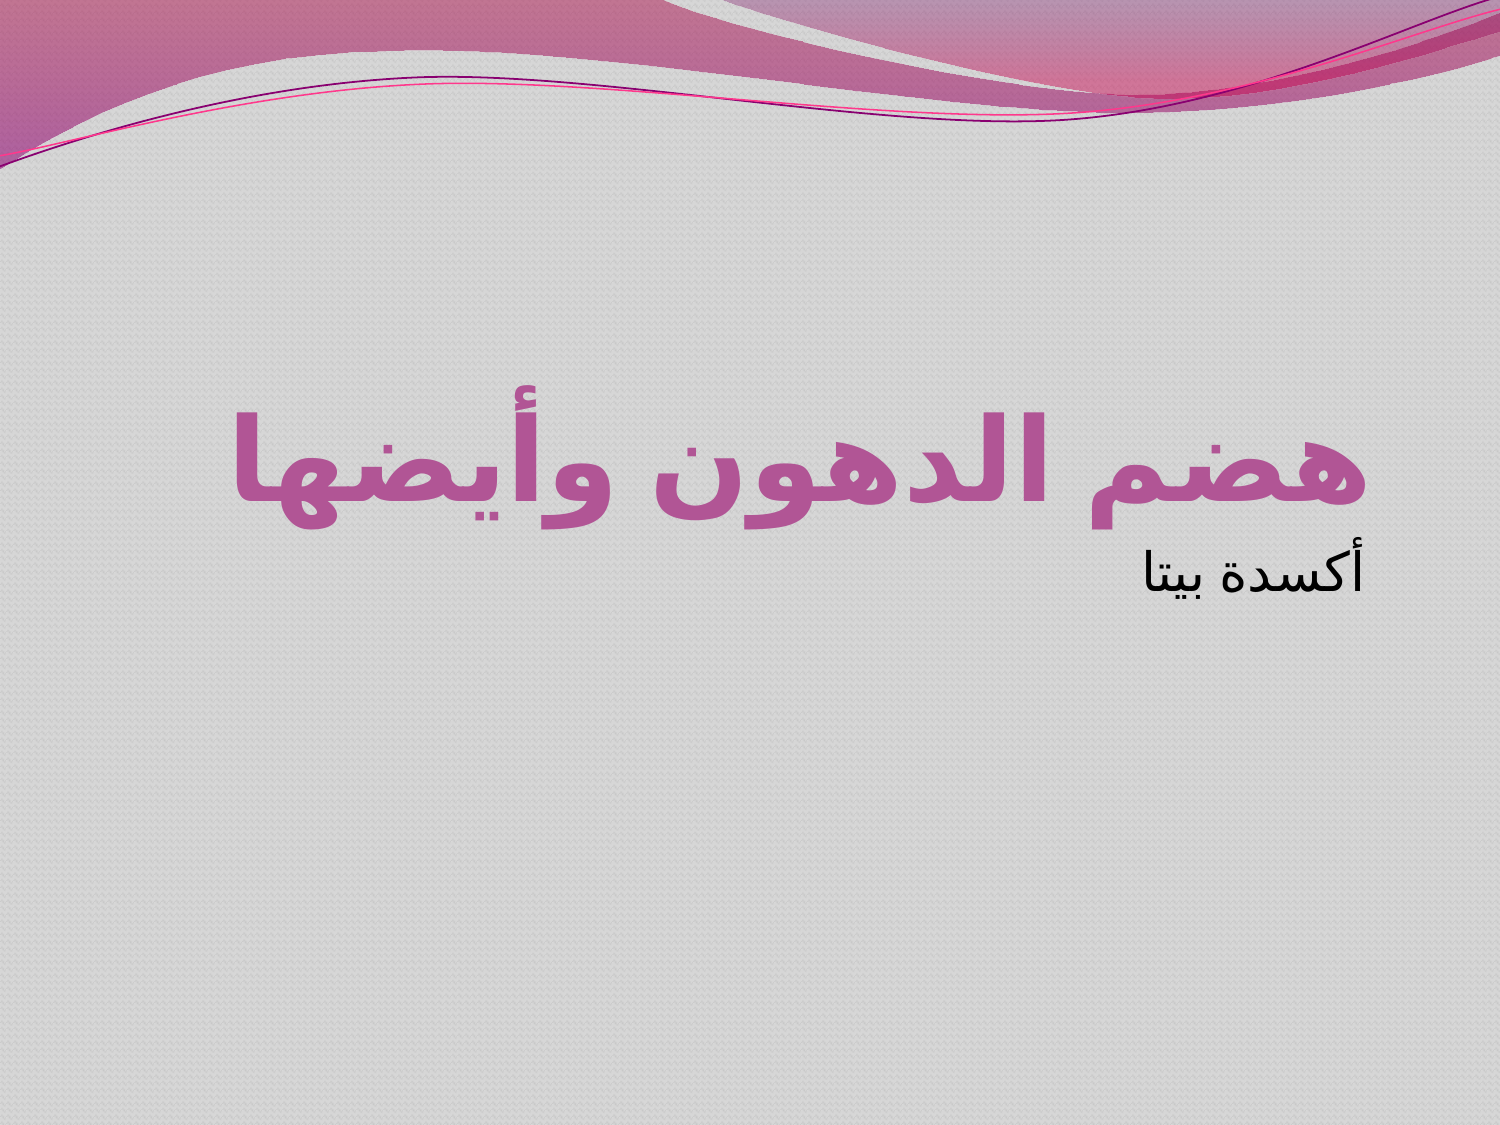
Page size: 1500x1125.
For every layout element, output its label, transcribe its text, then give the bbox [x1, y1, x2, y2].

subtitle أكسدة بيتا [87, 529, 1376, 818]
title هضم الدهون وأيضها [87, 224, 1376, 525]
